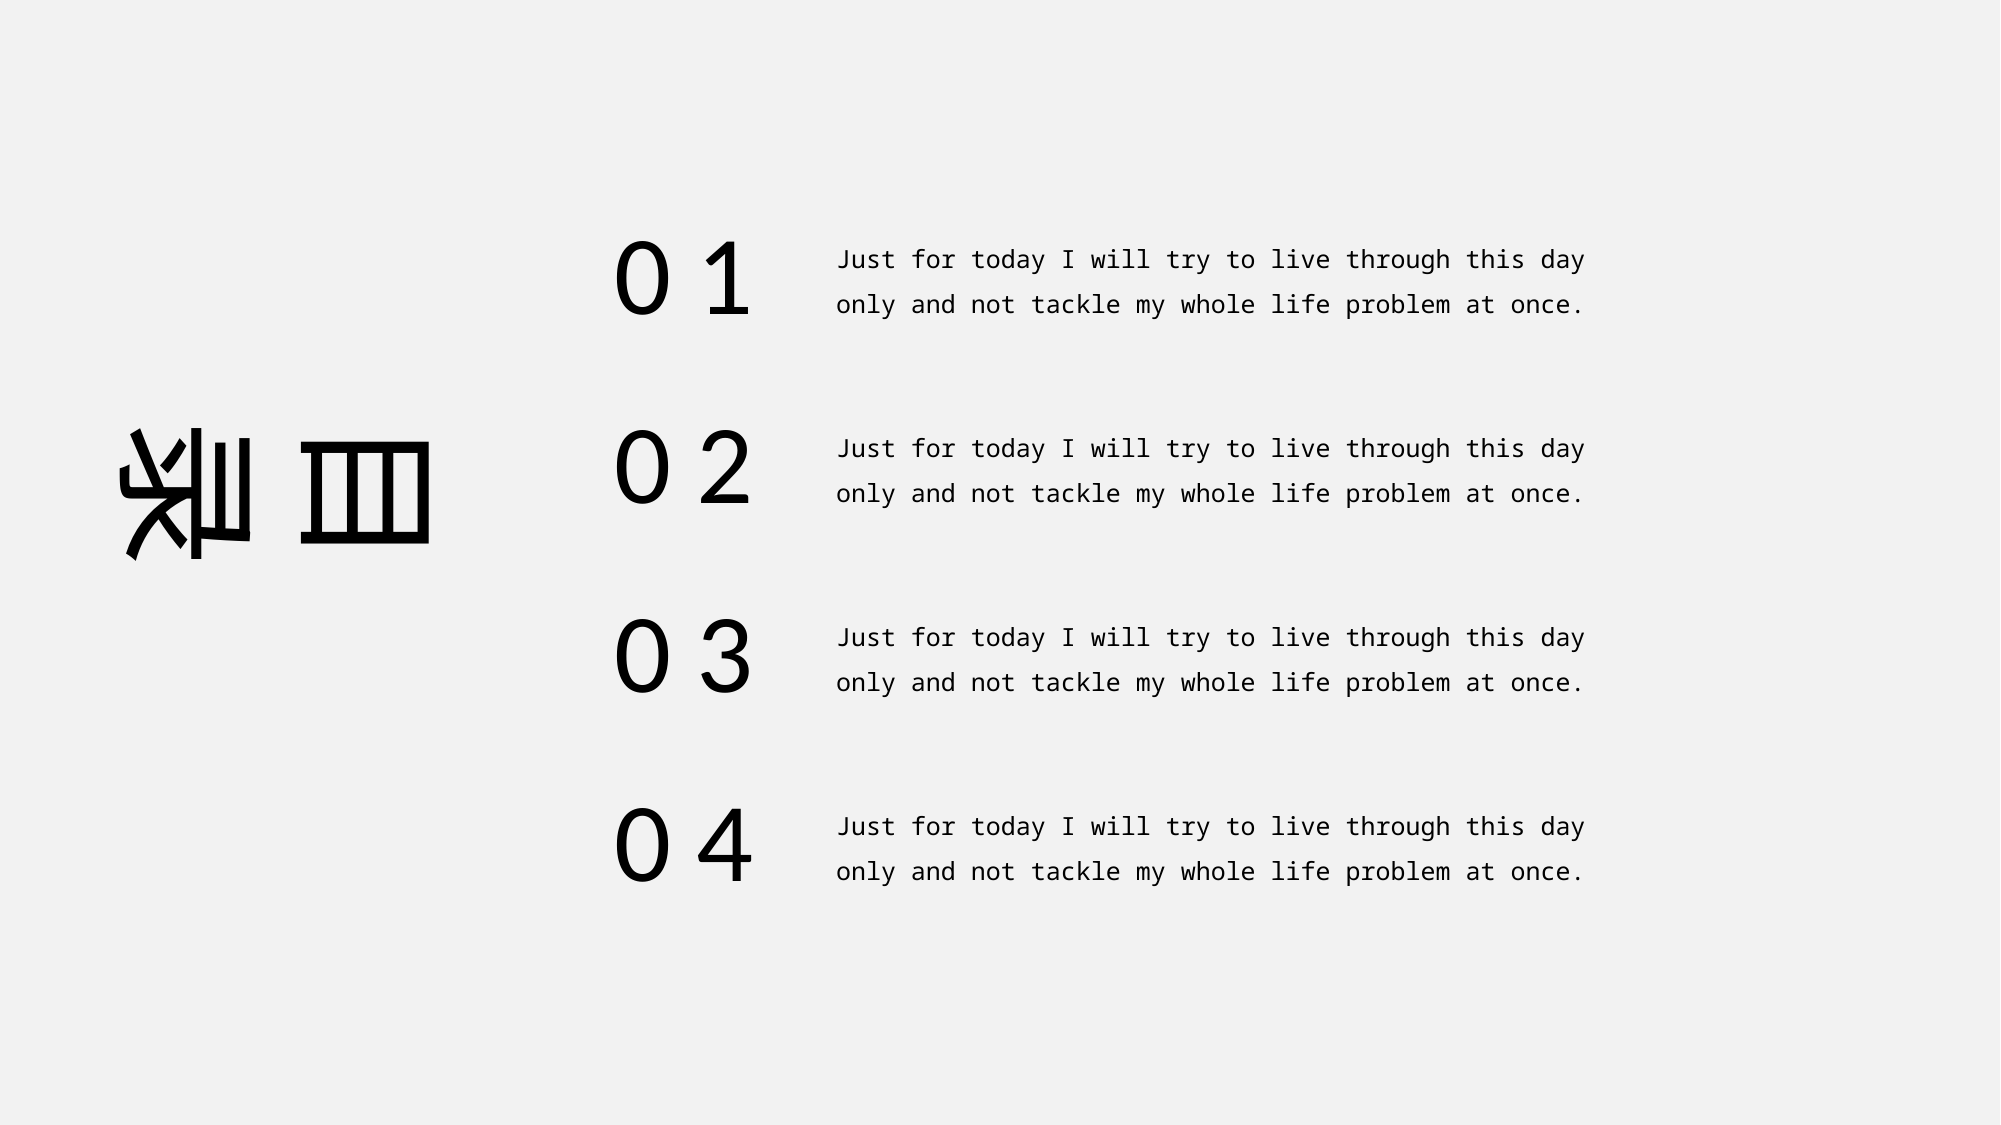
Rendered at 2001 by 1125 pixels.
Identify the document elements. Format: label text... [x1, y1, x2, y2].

text_box 0 4 [599, 761, 769, 912]
text_box Just for today I will try to live through this day only and not tackle my whole life problem at once. [821, 410, 1665, 515]
text_box Just for today I will try to live through this day only and not tackle my whole life problem at once. [821, 788, 1665, 893]
text_box Just for today I will try to live through this day only and not tackle my whole life problem at once. [821, 599, 1665, 704]
text_box 0 1 [599, 195, 769, 345]
text_box 0 2 [599, 384, 769, 534]
text_box 0 3 [599, 573, 769, 723]
text_box Just for today I will try to live through this day only and not tackle my whole life problem at once. [821, 221, 1665, 326]
text_box 目录 [258, 403, 471, 722]
